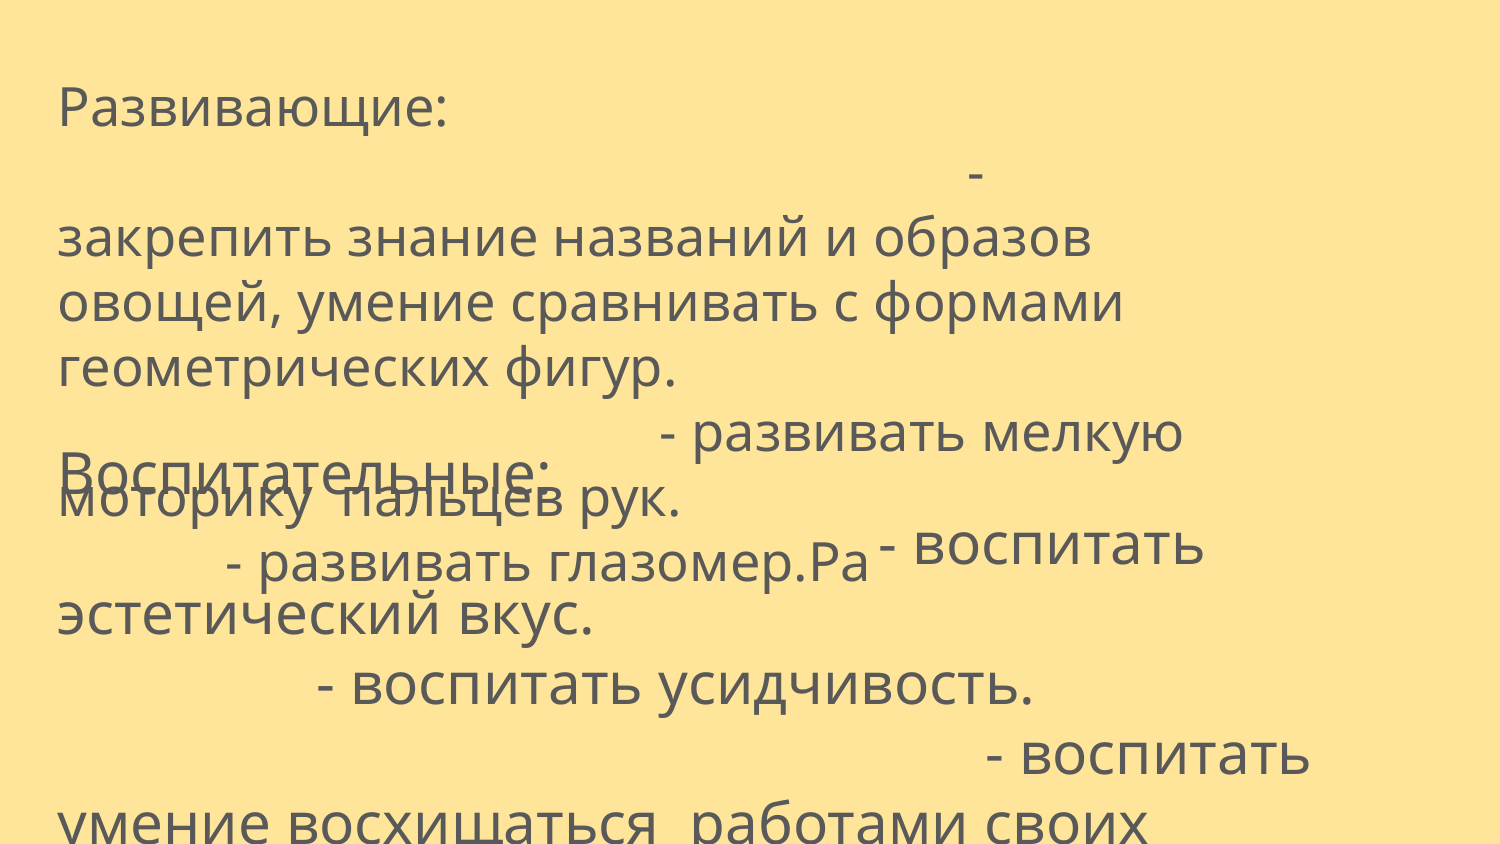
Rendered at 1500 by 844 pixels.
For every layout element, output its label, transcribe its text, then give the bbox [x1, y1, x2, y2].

text_box Развивающие: - закрепить знание названий и образов овощей, умение сравнивать с формами геометрических фигур. - развивать мелкую моторику пальцев рук. - развивать глазомер.Ра [42, 57, 1273, 420]
text_box Воспитательные: - воспитать эстетический вкус. - воспитать усидчивость. - воспитать умение восхищаться работами своих товарищей. [42, 420, 1366, 844]
